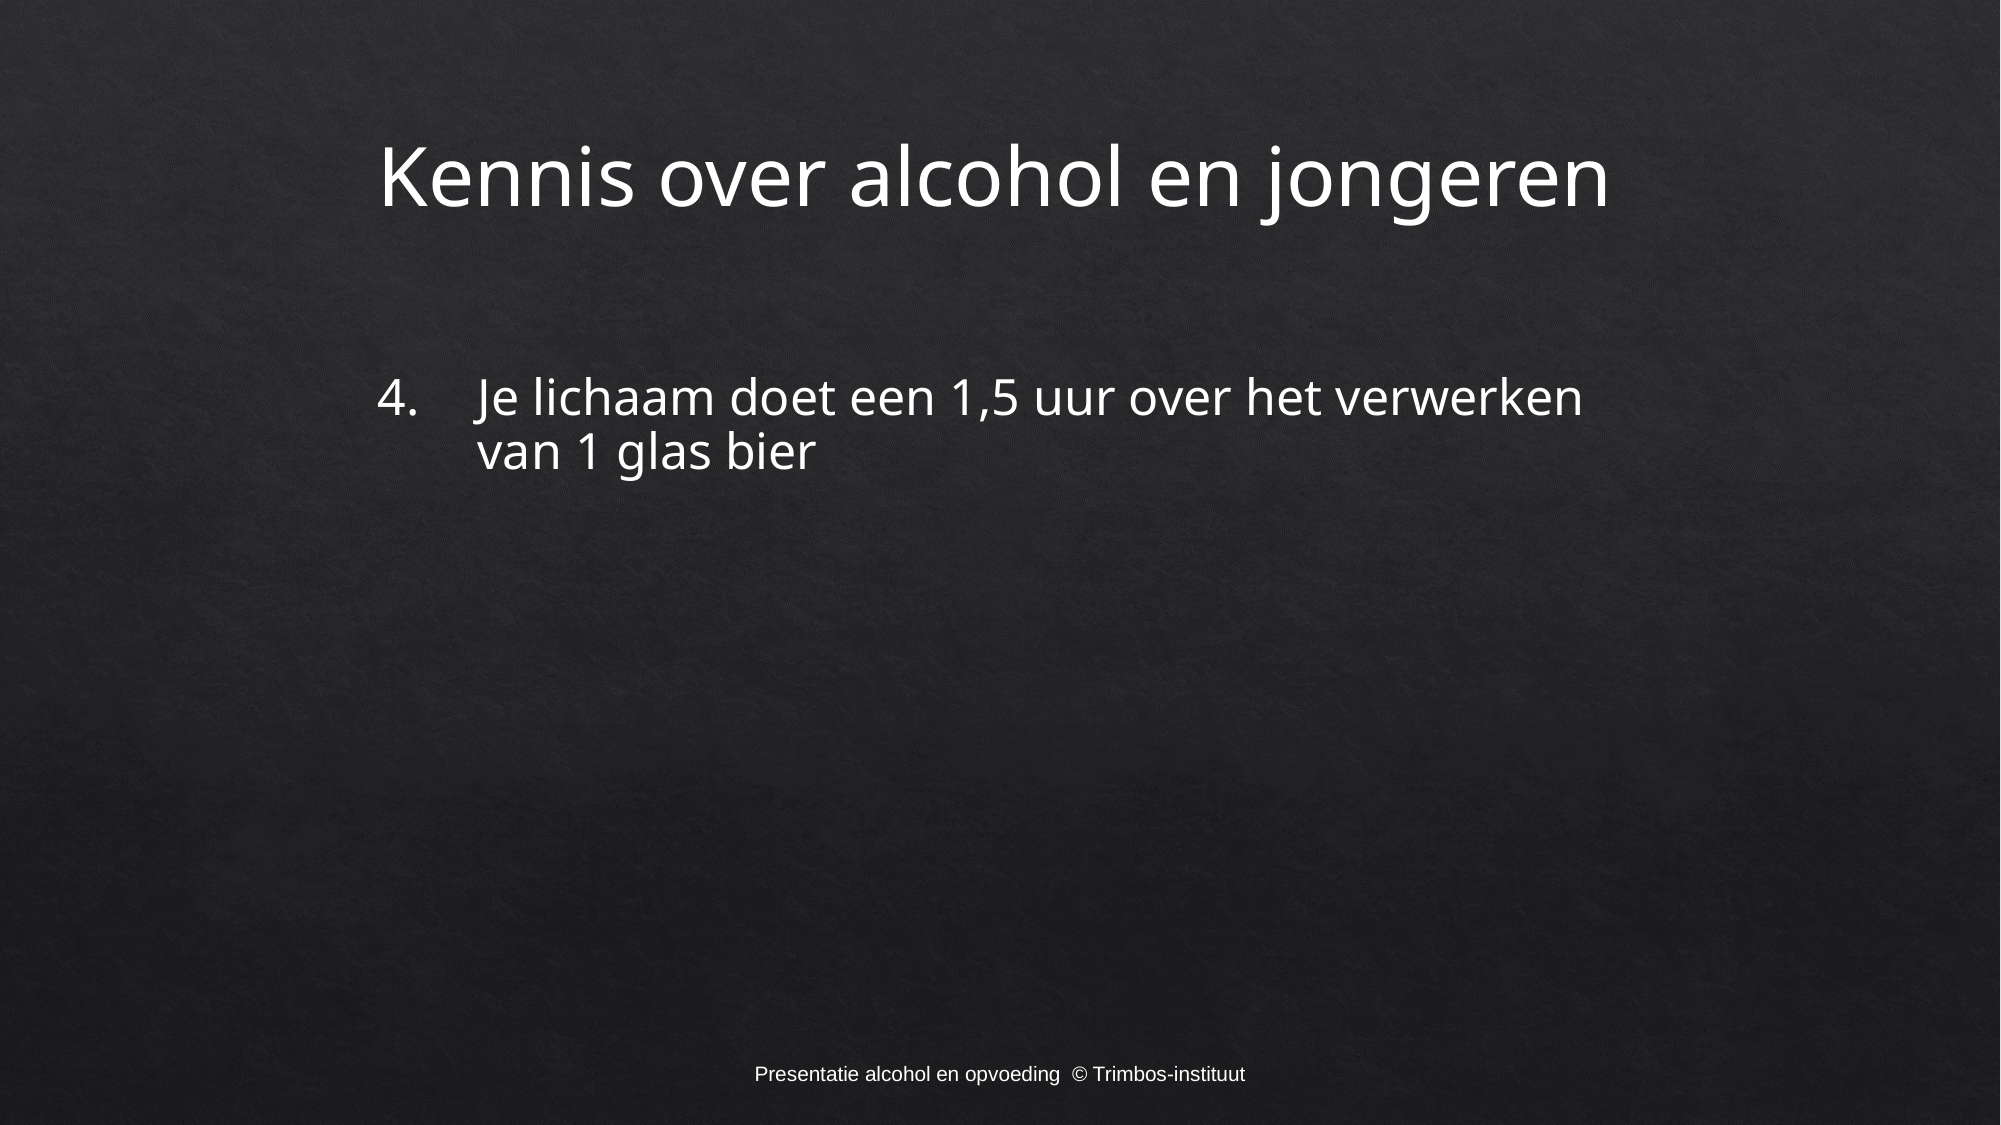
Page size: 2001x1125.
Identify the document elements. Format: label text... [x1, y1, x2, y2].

footer Presentatie alcohol en opvoeding © Trimbos-instituut [662, 1042, 1338, 1103]
title Kennis over alcohol en jongeren [362, 99, 1637, 260]
picture [0, 0, 2001, 1125]
list 4. Je lichaam doet een 1,5 uur over het verwerken van 1 glas bier [362, 284, 1637, 950]
